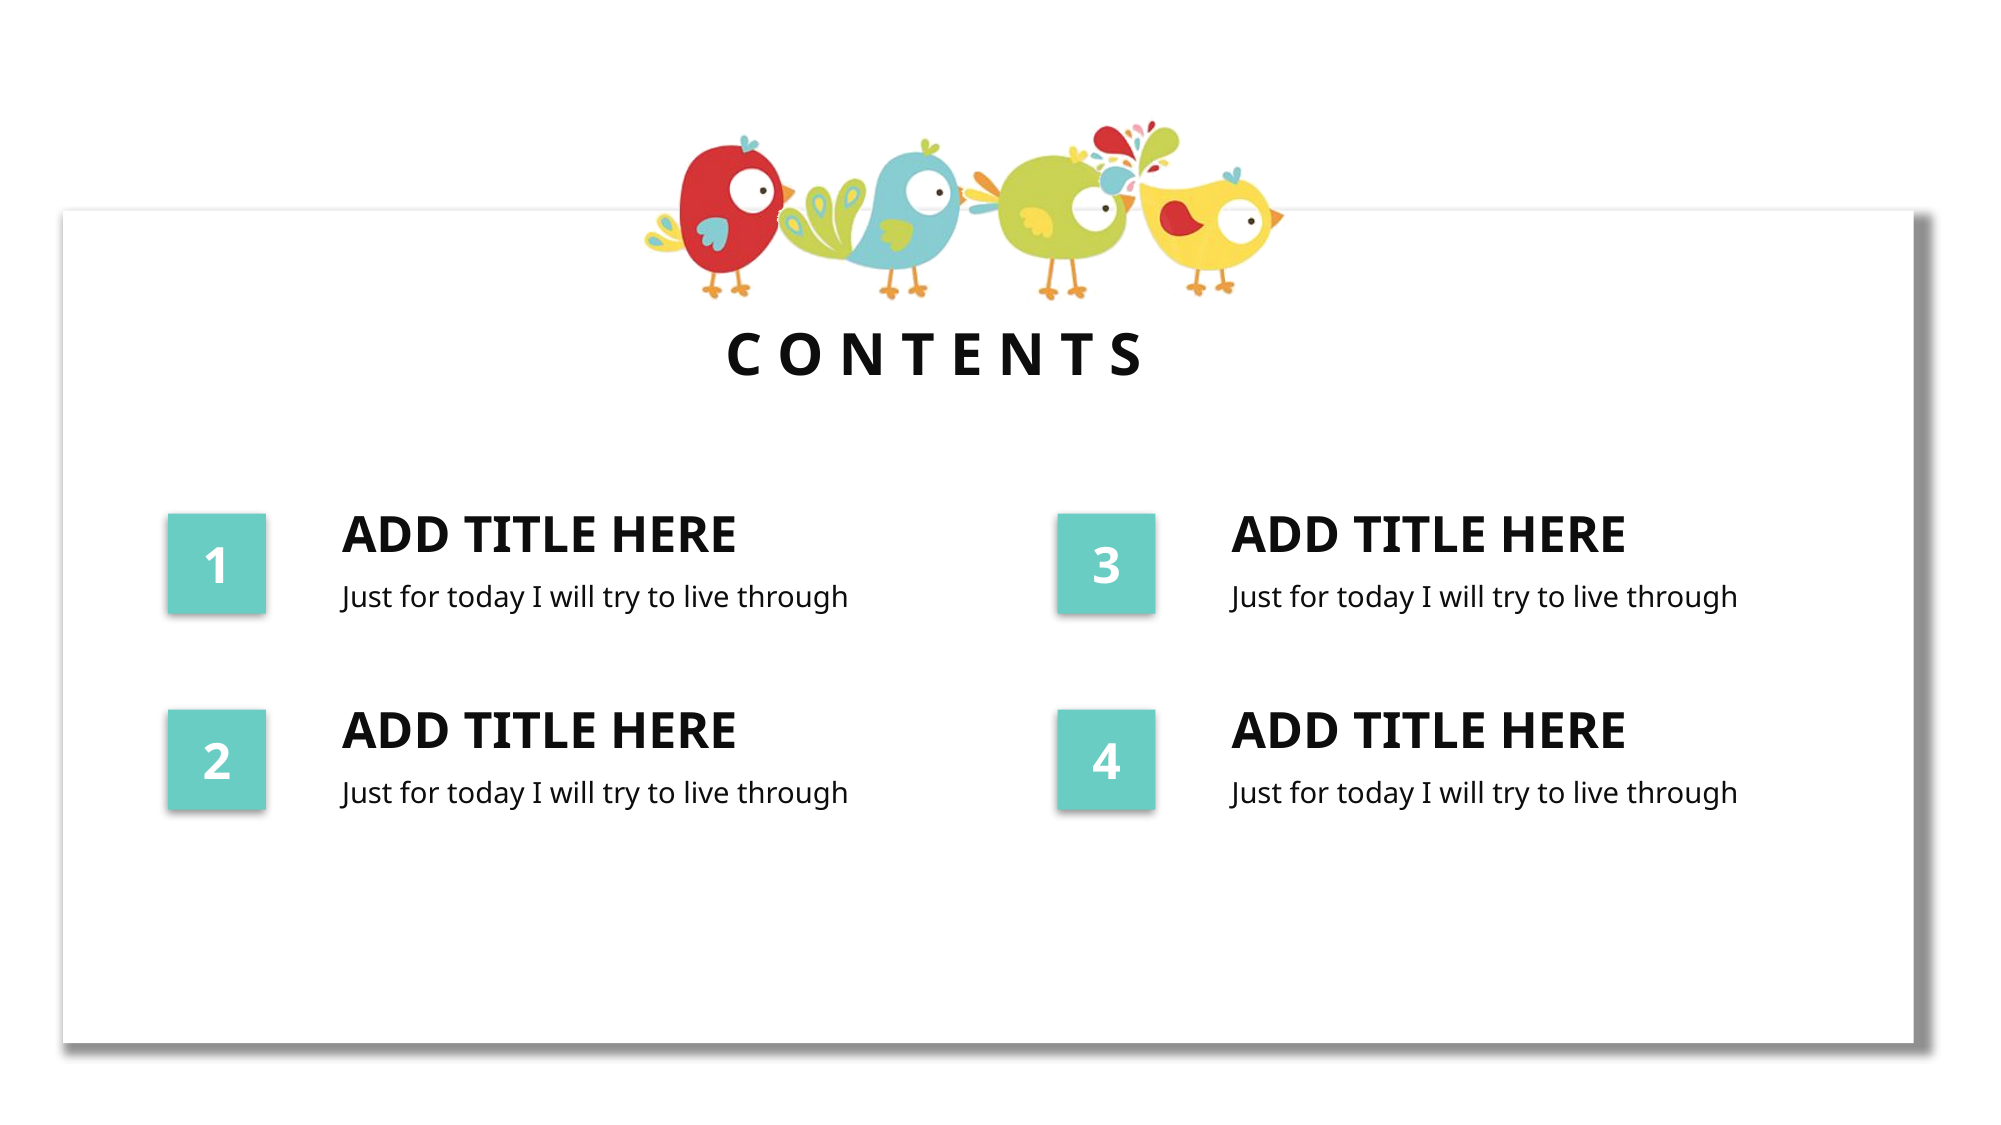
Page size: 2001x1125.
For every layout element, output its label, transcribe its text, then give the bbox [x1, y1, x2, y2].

text_box ADD TITLE HERE [327, 691, 873, 766]
text_box 2 [167, 709, 267, 811]
text_box [62, 210, 1915, 1044]
text_box Just for today I will try to live through [327, 766, 953, 817]
text_box ADD TITLE HERE [1216, 495, 1763, 570]
text_box 4 [1057, 709, 1157, 811]
text_box 1 [167, 513, 267, 615]
text_box ADD TITLE HERE [1216, 691, 1763, 766]
text_box Just for today I will try to live through [1216, 570, 1843, 621]
text_box Just for today I will try to live through [1216, 766, 1843, 817]
text_box Just for today I will try to live through [327, 570, 953, 621]
text_box 3 [1057, 513, 1157, 615]
text_box ADD TITLE HERE [327, 495, 873, 570]
picture [628, 107, 1302, 316]
text_box C O N T E N T S [710, 309, 1302, 395]
